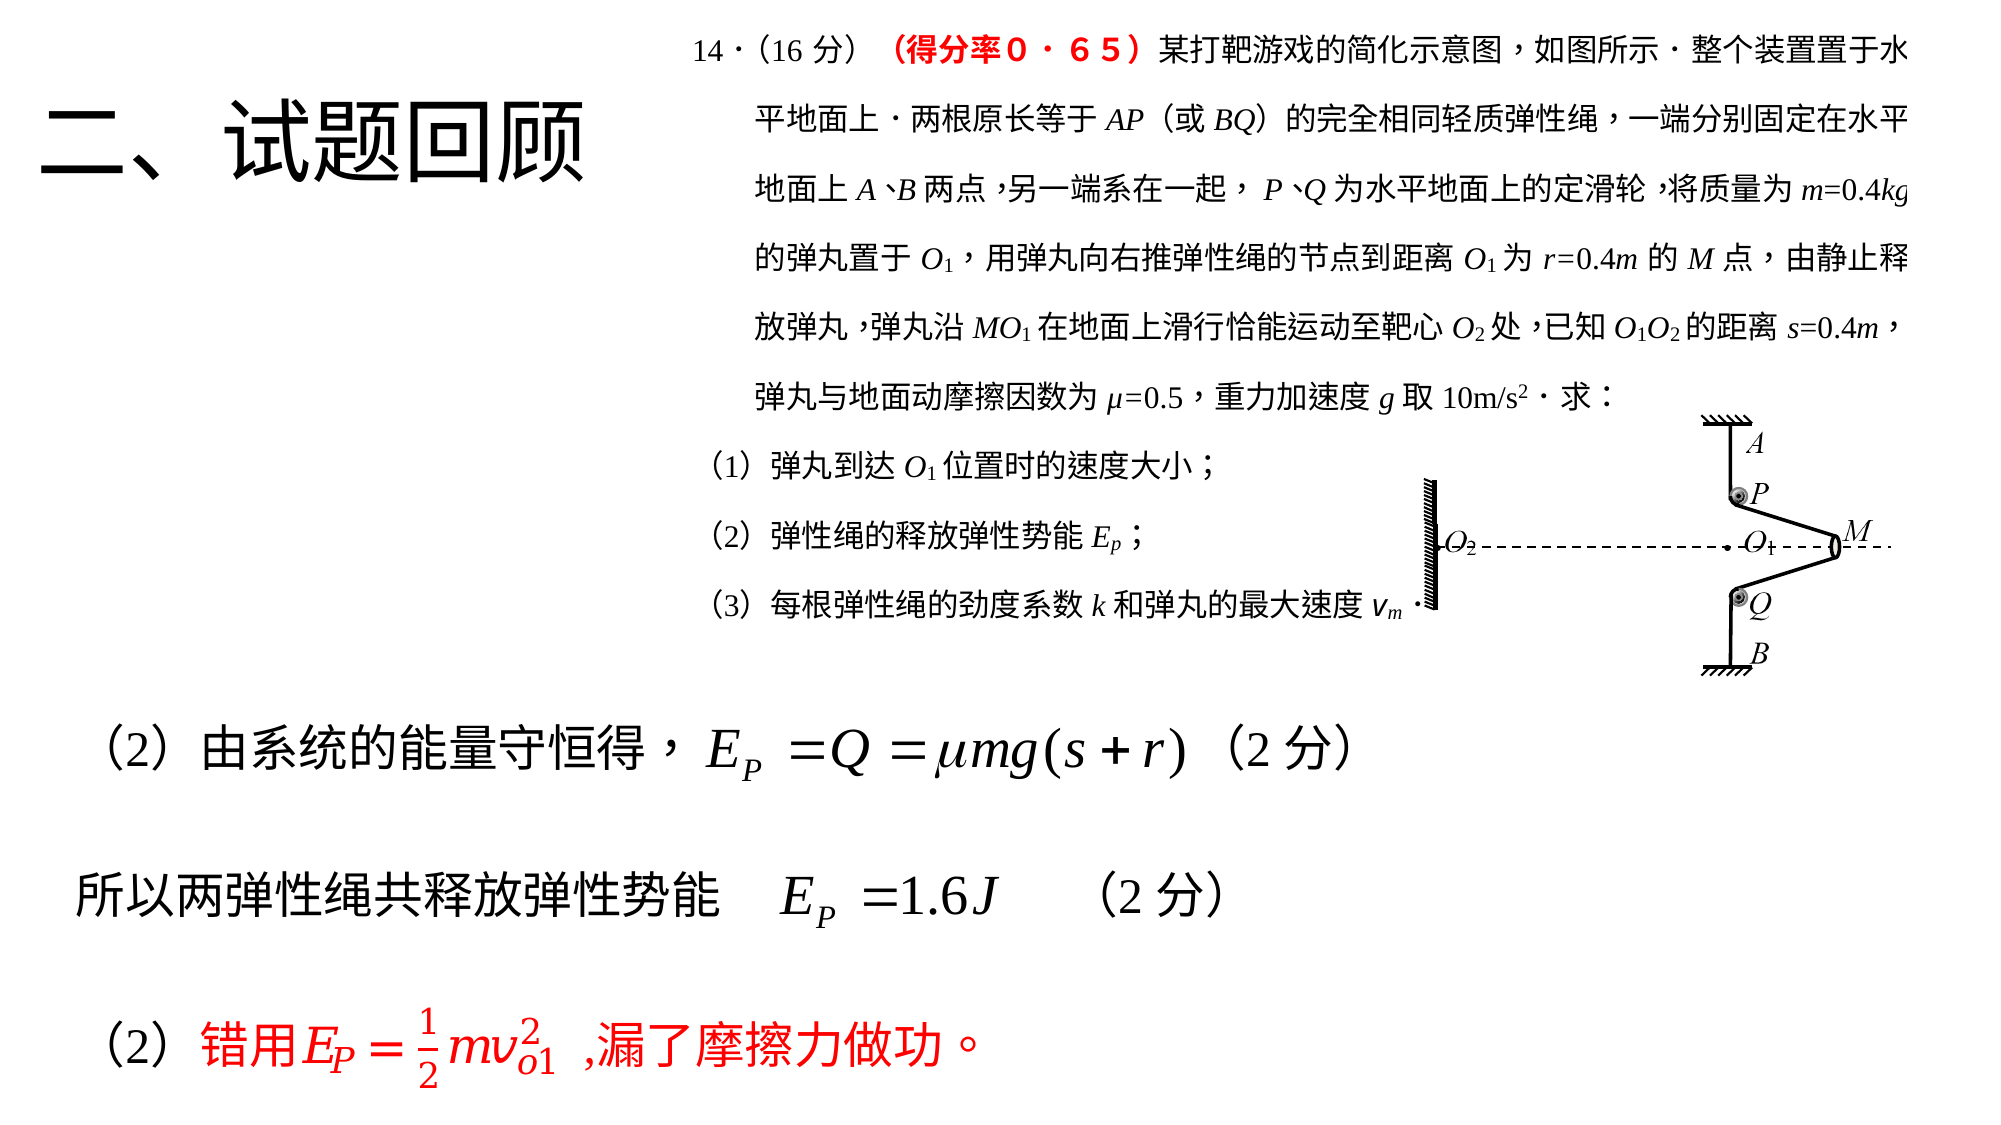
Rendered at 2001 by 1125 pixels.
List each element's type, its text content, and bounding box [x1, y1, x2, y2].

picture [692, 14, 1907, 712]
title 二、试题回顾 [21, 37, 692, 255]
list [75, 679, 2000, 1122]
